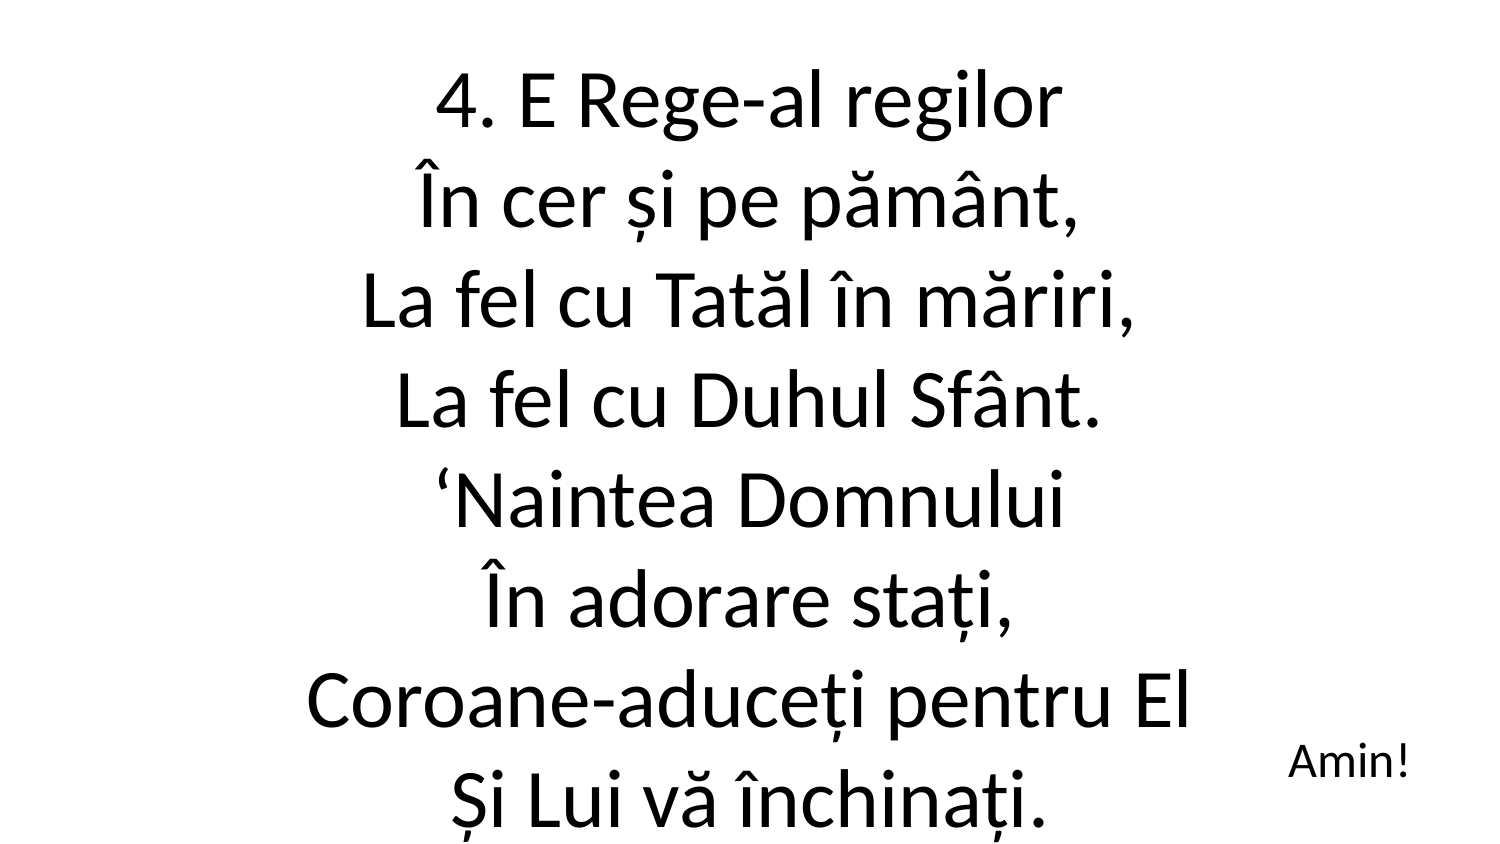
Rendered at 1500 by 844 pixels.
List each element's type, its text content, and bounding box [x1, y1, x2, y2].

text_box 4. E Rege-al regilor În cer și pe pământ, La fel cu Tatăl în măriri, La fel cu Duhul Sfânt. ‘Naintea Domnului În adorare stați, Coroane-aduceți pentru El Și Lui vă închinați. [291, 0, 1209, 844]
text_box Amin! [1273, 674, 1427, 795]
